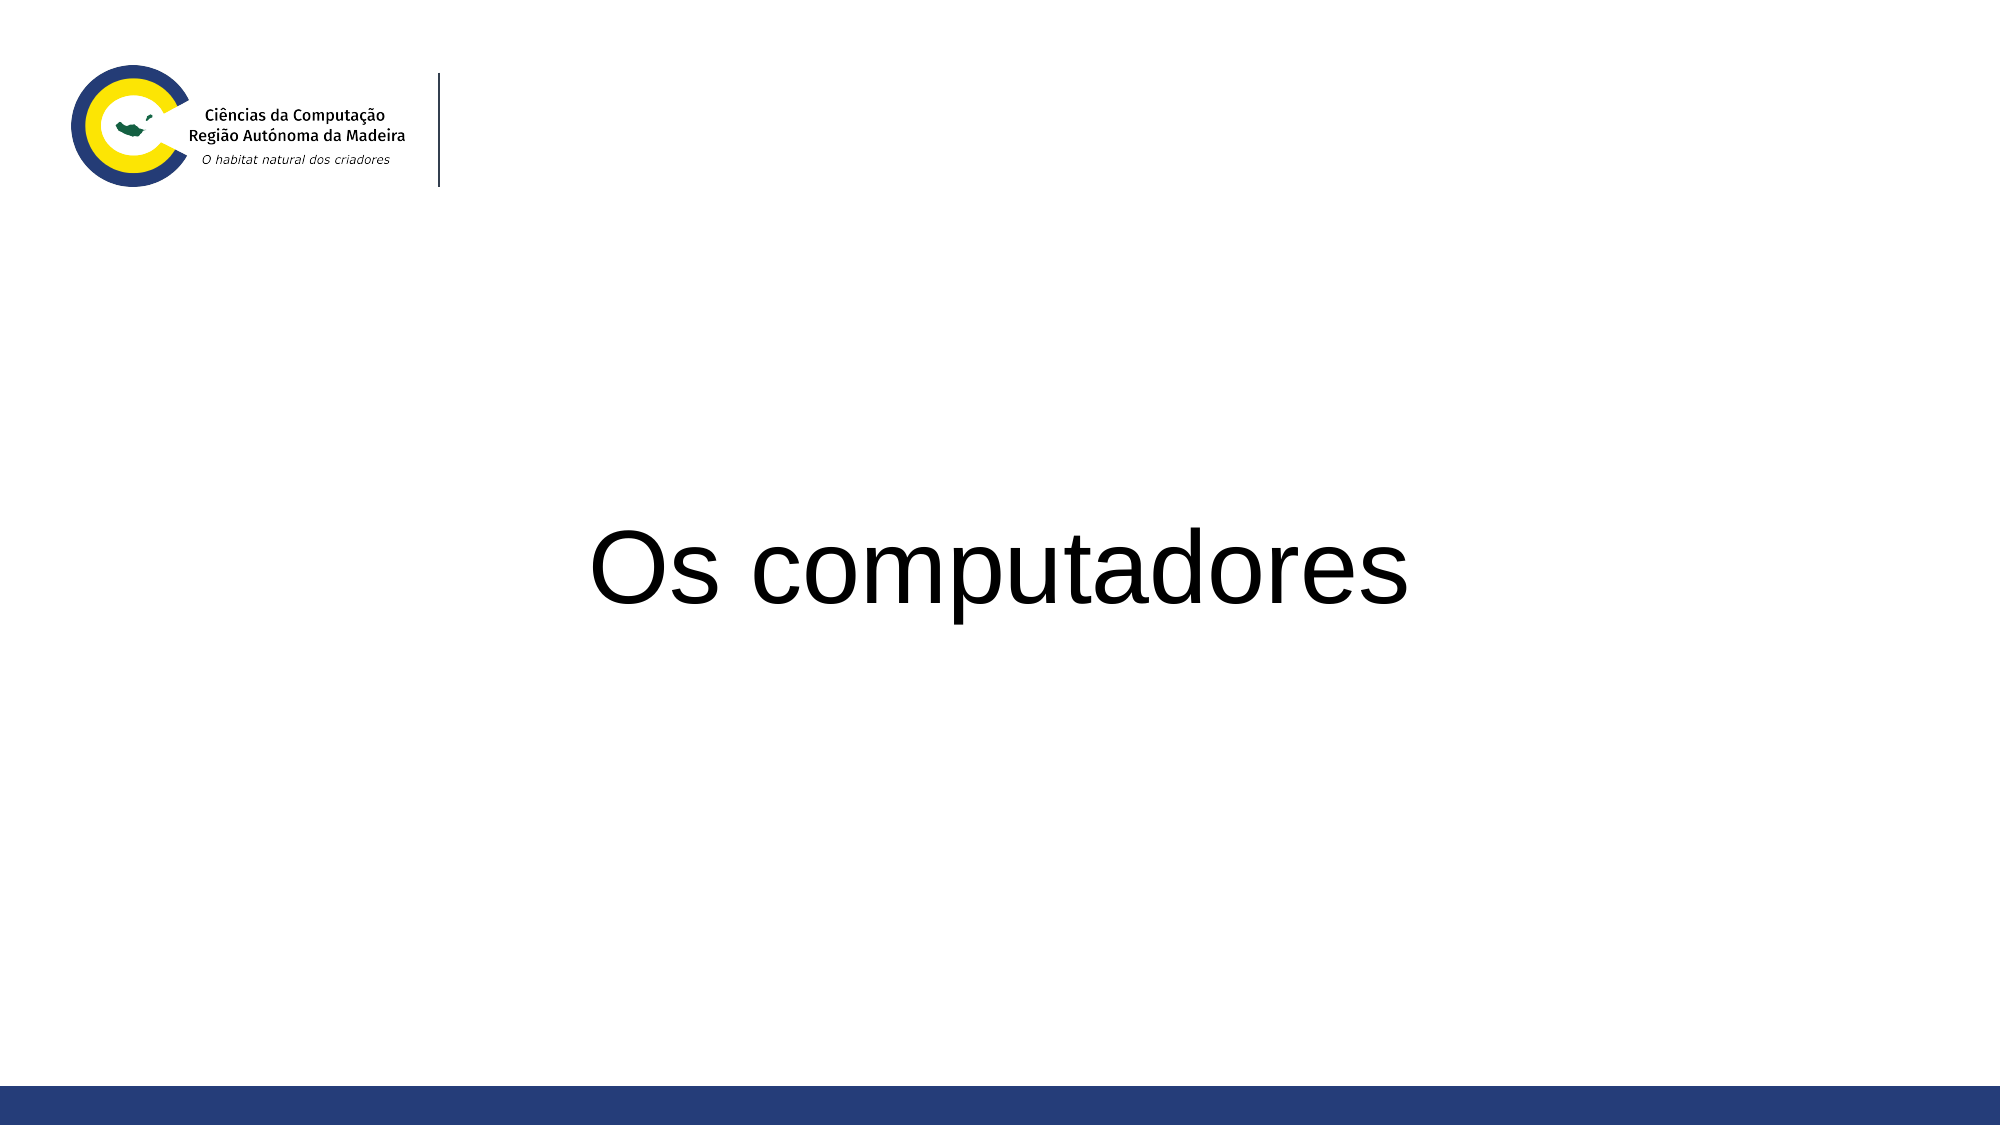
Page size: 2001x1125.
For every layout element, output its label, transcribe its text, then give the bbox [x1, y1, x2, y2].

text_box [0, 1085, 2000, 1125]
text_box Os computadores [573, 491, 1427, 632]
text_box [71, 65, 440, 188]
